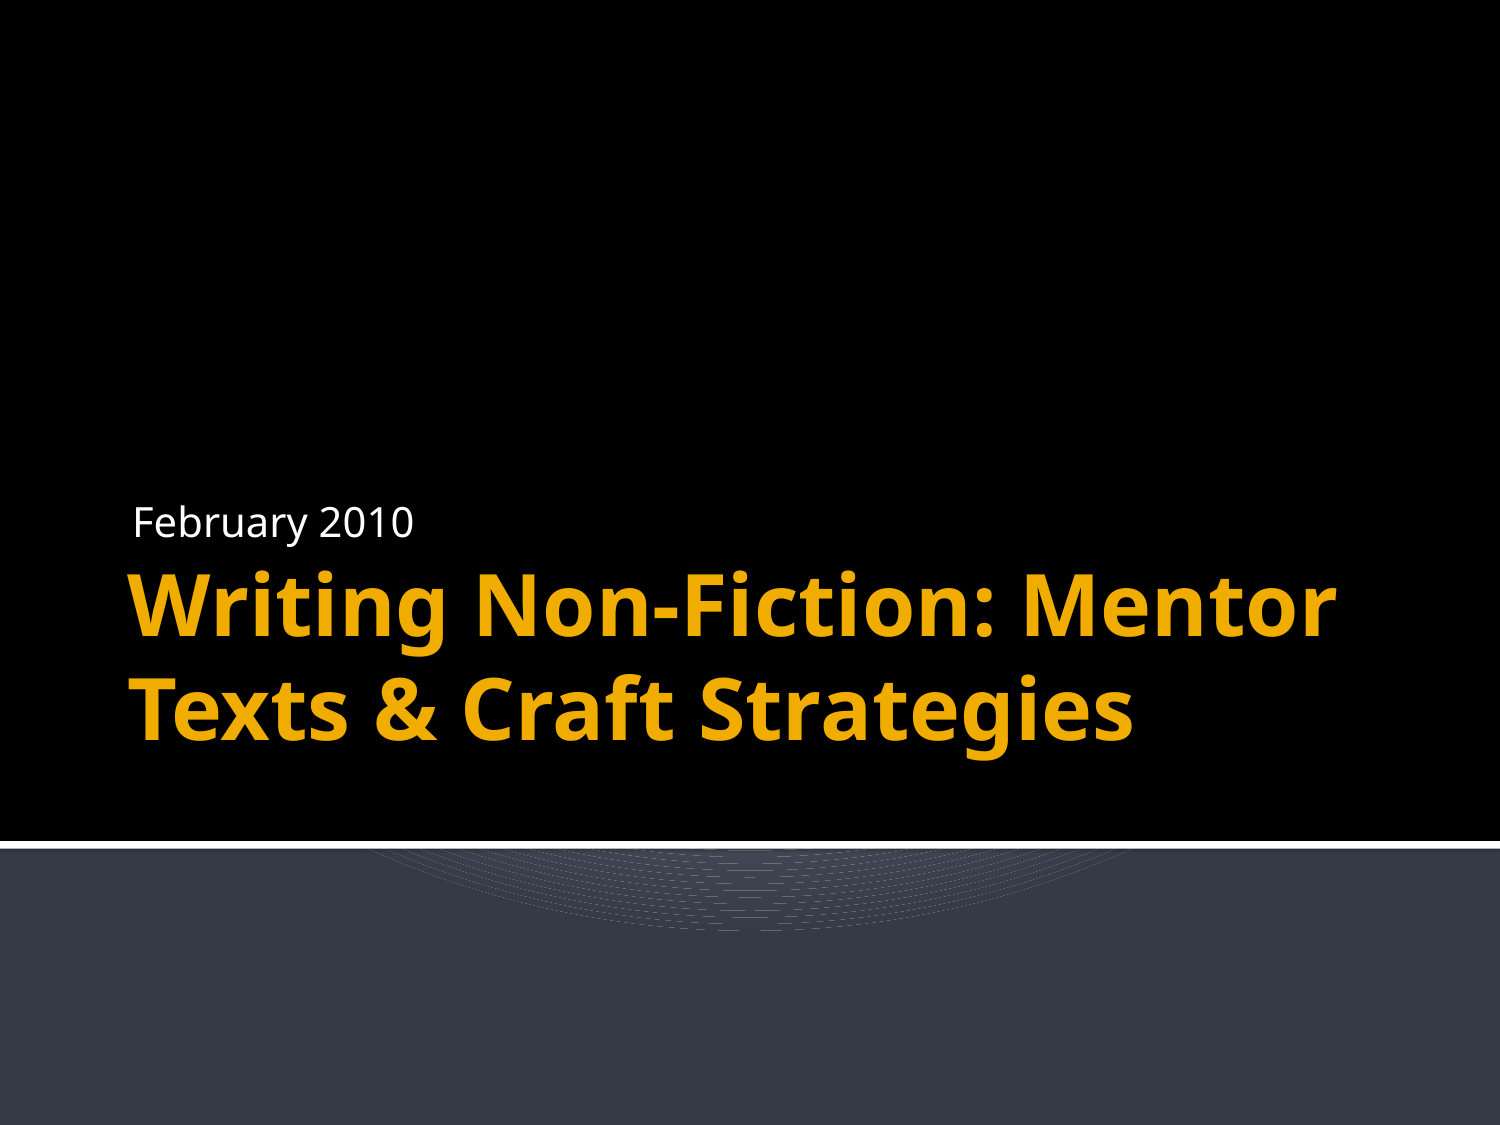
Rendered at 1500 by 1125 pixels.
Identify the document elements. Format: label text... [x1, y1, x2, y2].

subtitle February 2010 [112, 299, 1438, 546]
title Writing Non-Fiction: Mentor Texts & Craft Strategies [112, 550, 1438, 825]
